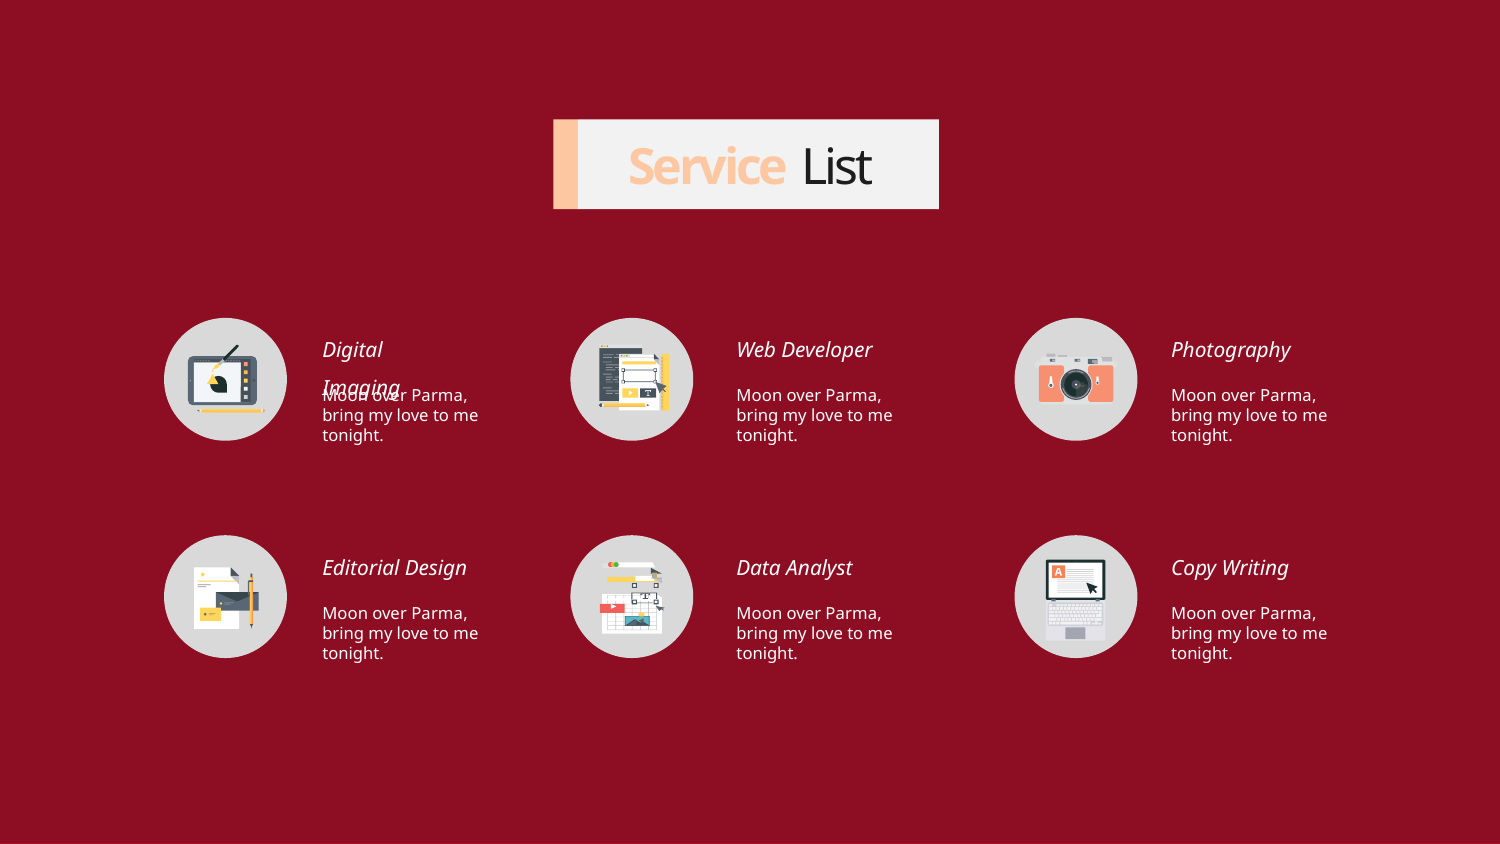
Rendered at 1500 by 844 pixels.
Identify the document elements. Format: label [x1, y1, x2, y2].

picture [0, 0, 1500, 844]
text_box [599, 561, 666, 634]
text_box [1033, 353, 1119, 405]
text_box [193, 566, 259, 630]
text_box [187, 344, 266, 413]
text_box [598, 343, 670, 411]
text_box [1045, 559, 1106, 642]
